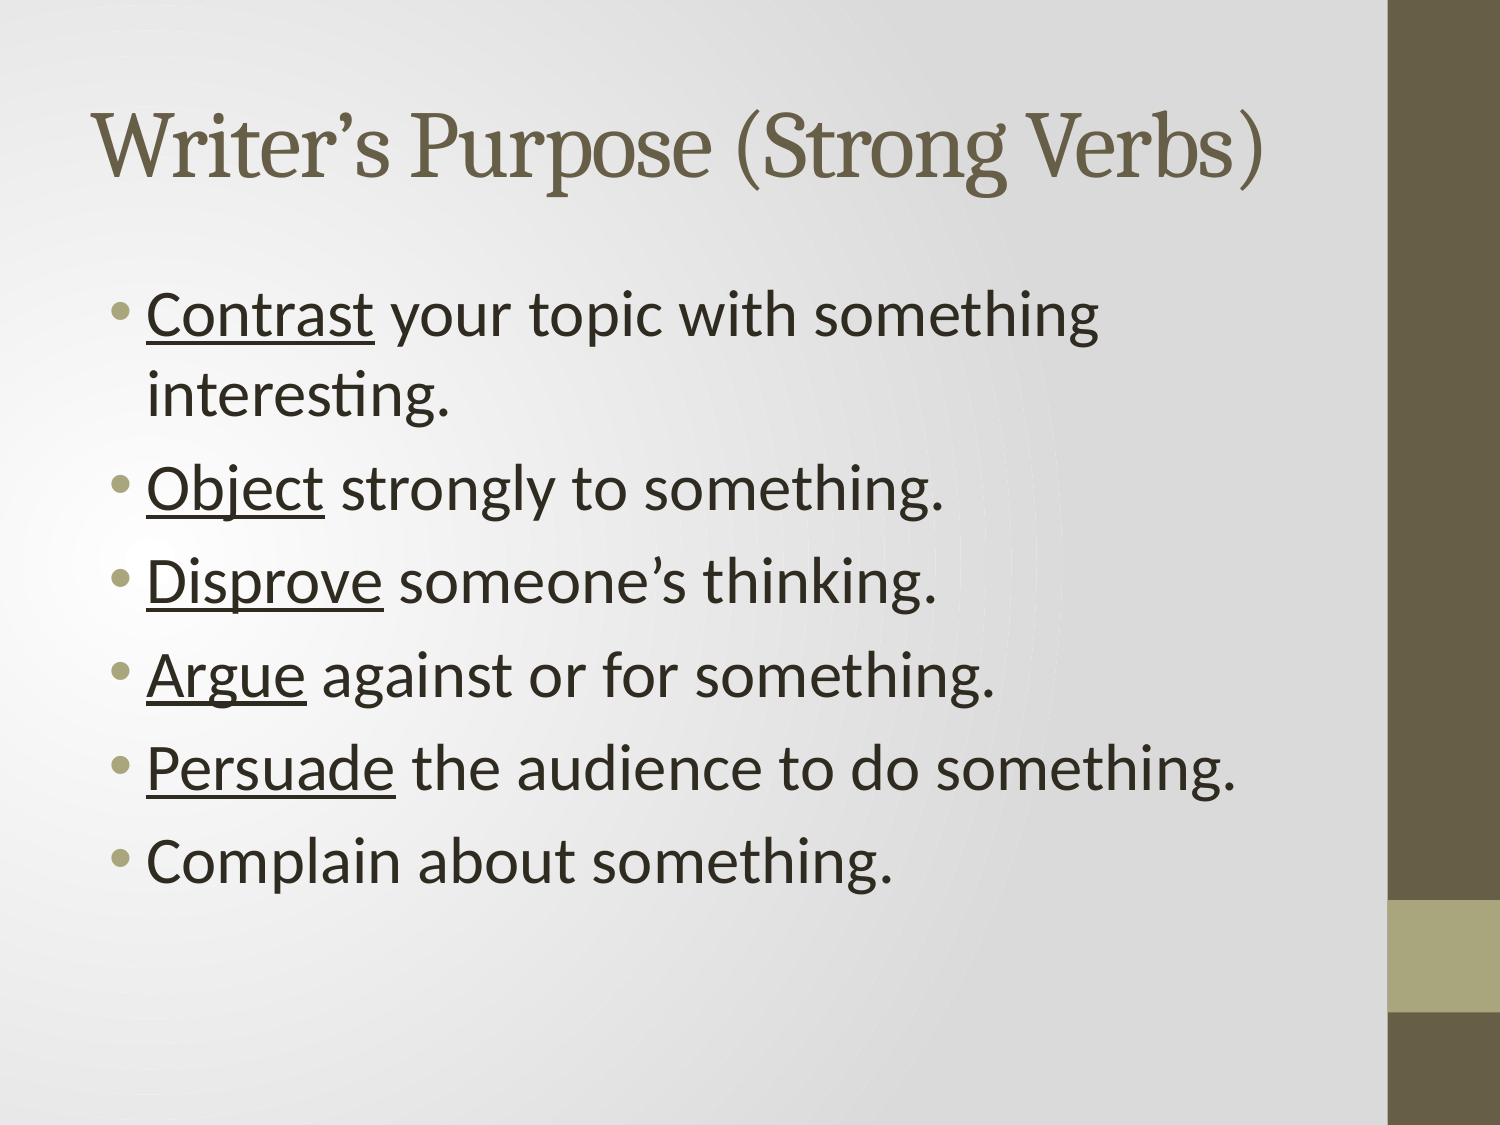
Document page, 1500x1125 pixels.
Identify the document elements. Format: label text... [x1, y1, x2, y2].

title Writer’s Purpose (Strong Verbs) [75, 45, 1325, 233]
list Contrast your topic with something interesting. Object strongly to something. Disprove someone’s thinking. Argue against or for something. Persuade the audience to do something. Complain about something. [75, 262, 1325, 1050]
